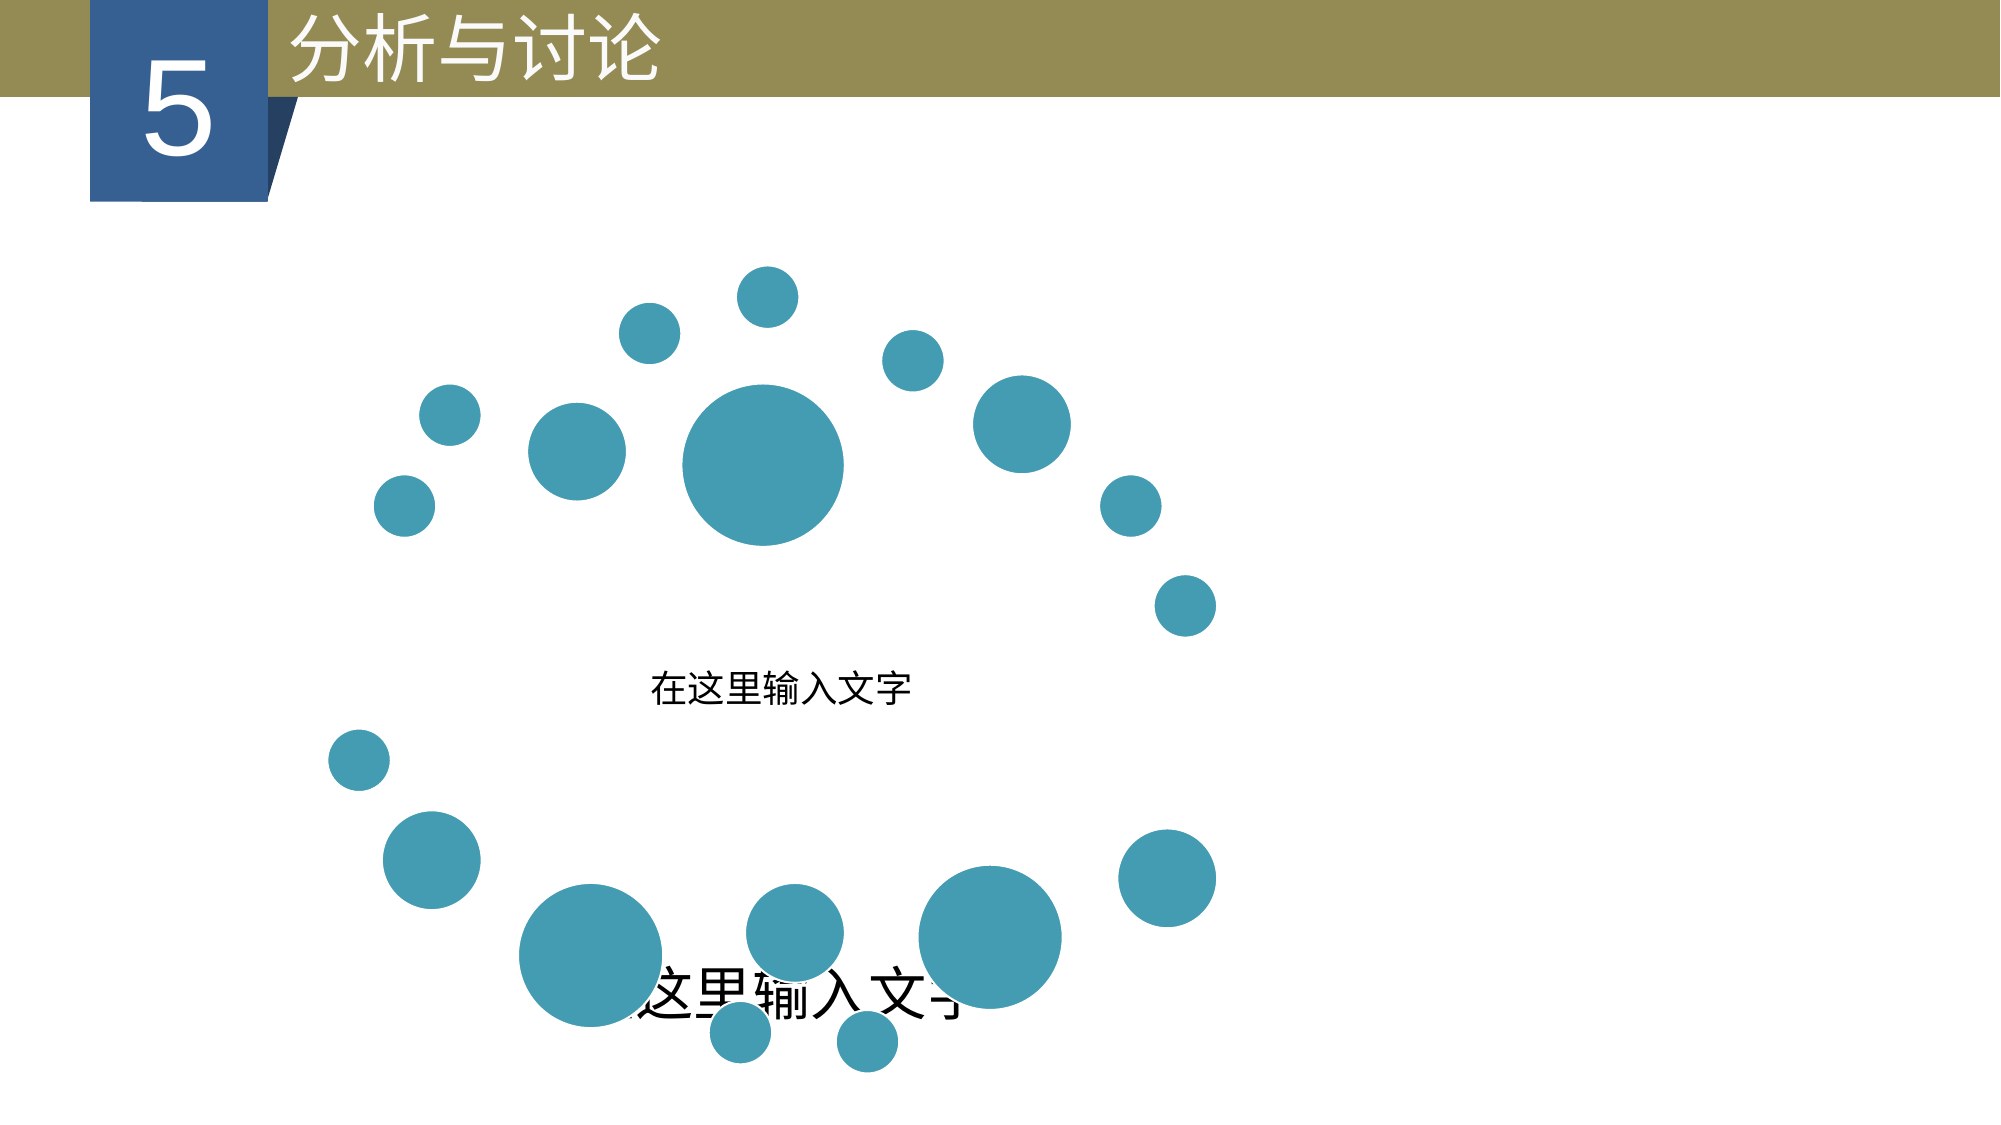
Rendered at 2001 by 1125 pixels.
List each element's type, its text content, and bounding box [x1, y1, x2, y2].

text_box [0, 0, 90, 98]
text_box [732, 0, 2000, 98]
text_box 分析与讨论 [296, 0, 732, 100]
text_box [327, 265, 1661, 1125]
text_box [92, 0, 296, 204]
